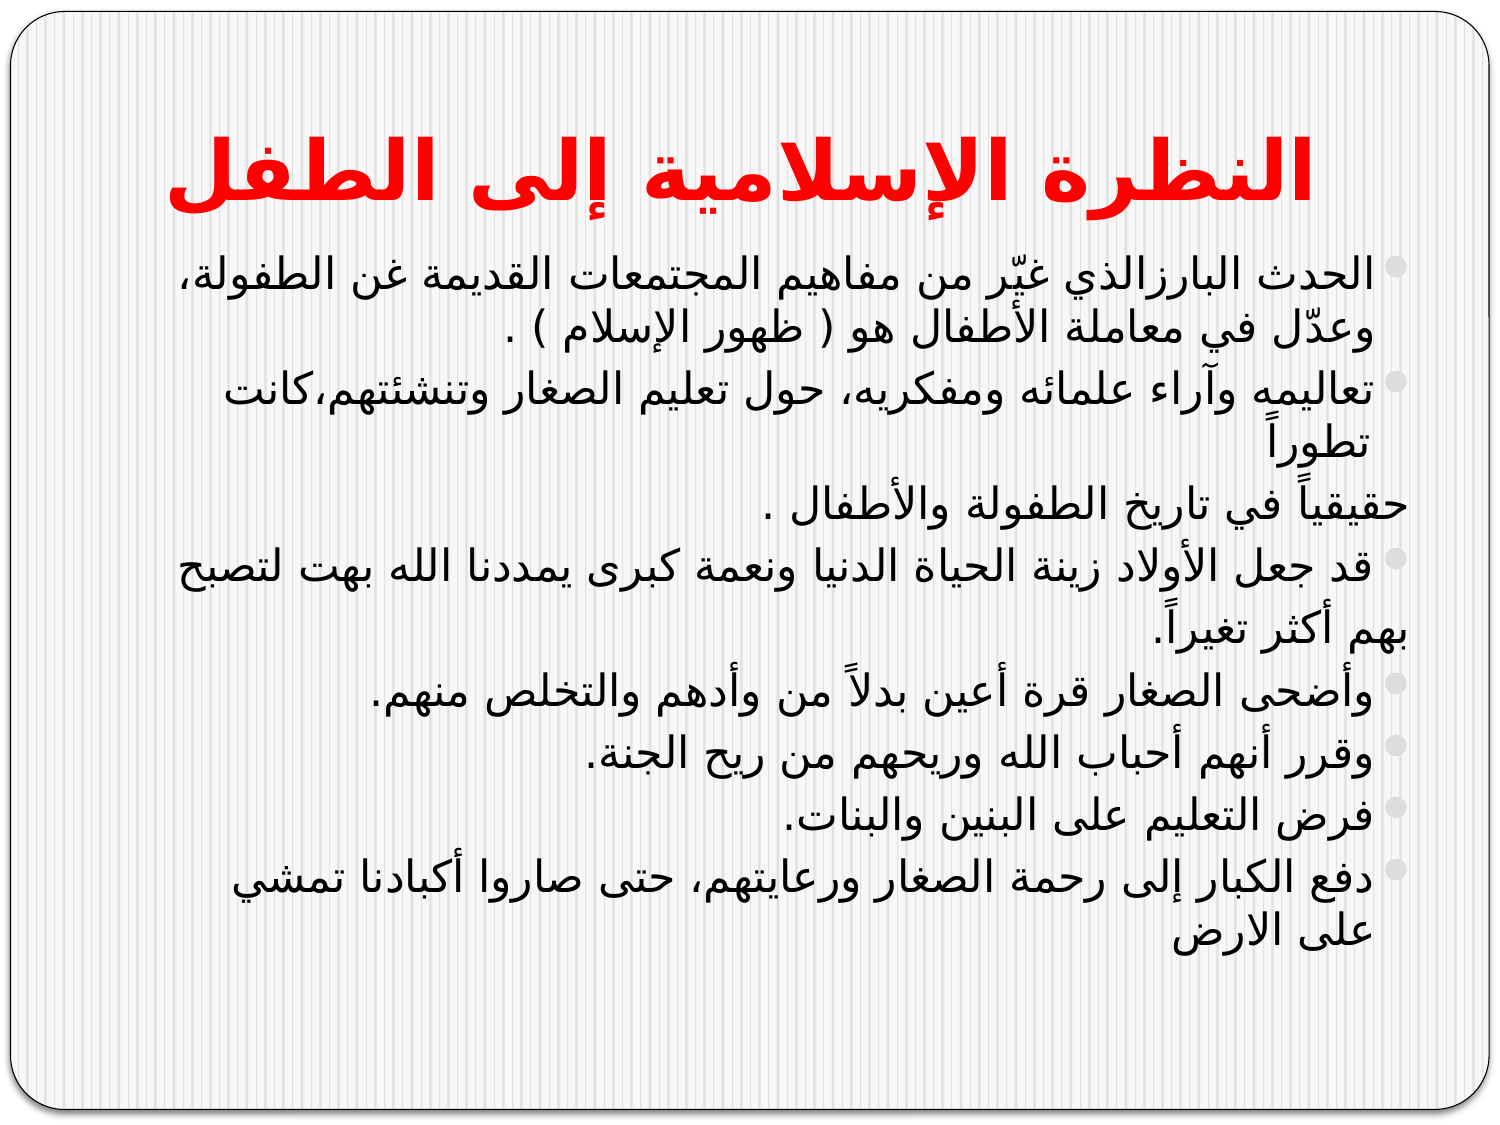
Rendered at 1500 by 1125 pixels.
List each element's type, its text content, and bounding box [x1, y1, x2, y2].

list الحدث البارزالذي غيّر من مفاهيم المجتمعات القديمة غن الطفولة، وعدّل في معاملة الأطفال هو ( ظهور الإسلام ) . تعاليمه وآراء علمائه ومفكريه، حول تعليم الصغار وتنشئتهم،كانت تطوراً حقيقياً في تاريخ الطفولة والأطفال . قد جعل الأولاد زينة الحياة الدنيا ونعمة كبرى يمددنا الله بهت لتصبح بهم أكثر تغيراً. وأضحى الصغار قرة أعين بدلاً من وأدهم والتخلص منهم. وقرر أنهم أحباب الله وريحهم من ريح الجنة. فرض التعليم على البنين والبنات. دفع الكبار إلى رحمة الصغار ورعايتهم، حتى صاروا أكبادنا تمشي على الارض [150, 237, 1425, 988]
title النظرة الإسلامية إلى الطفل [150, 45, 1425, 233]
